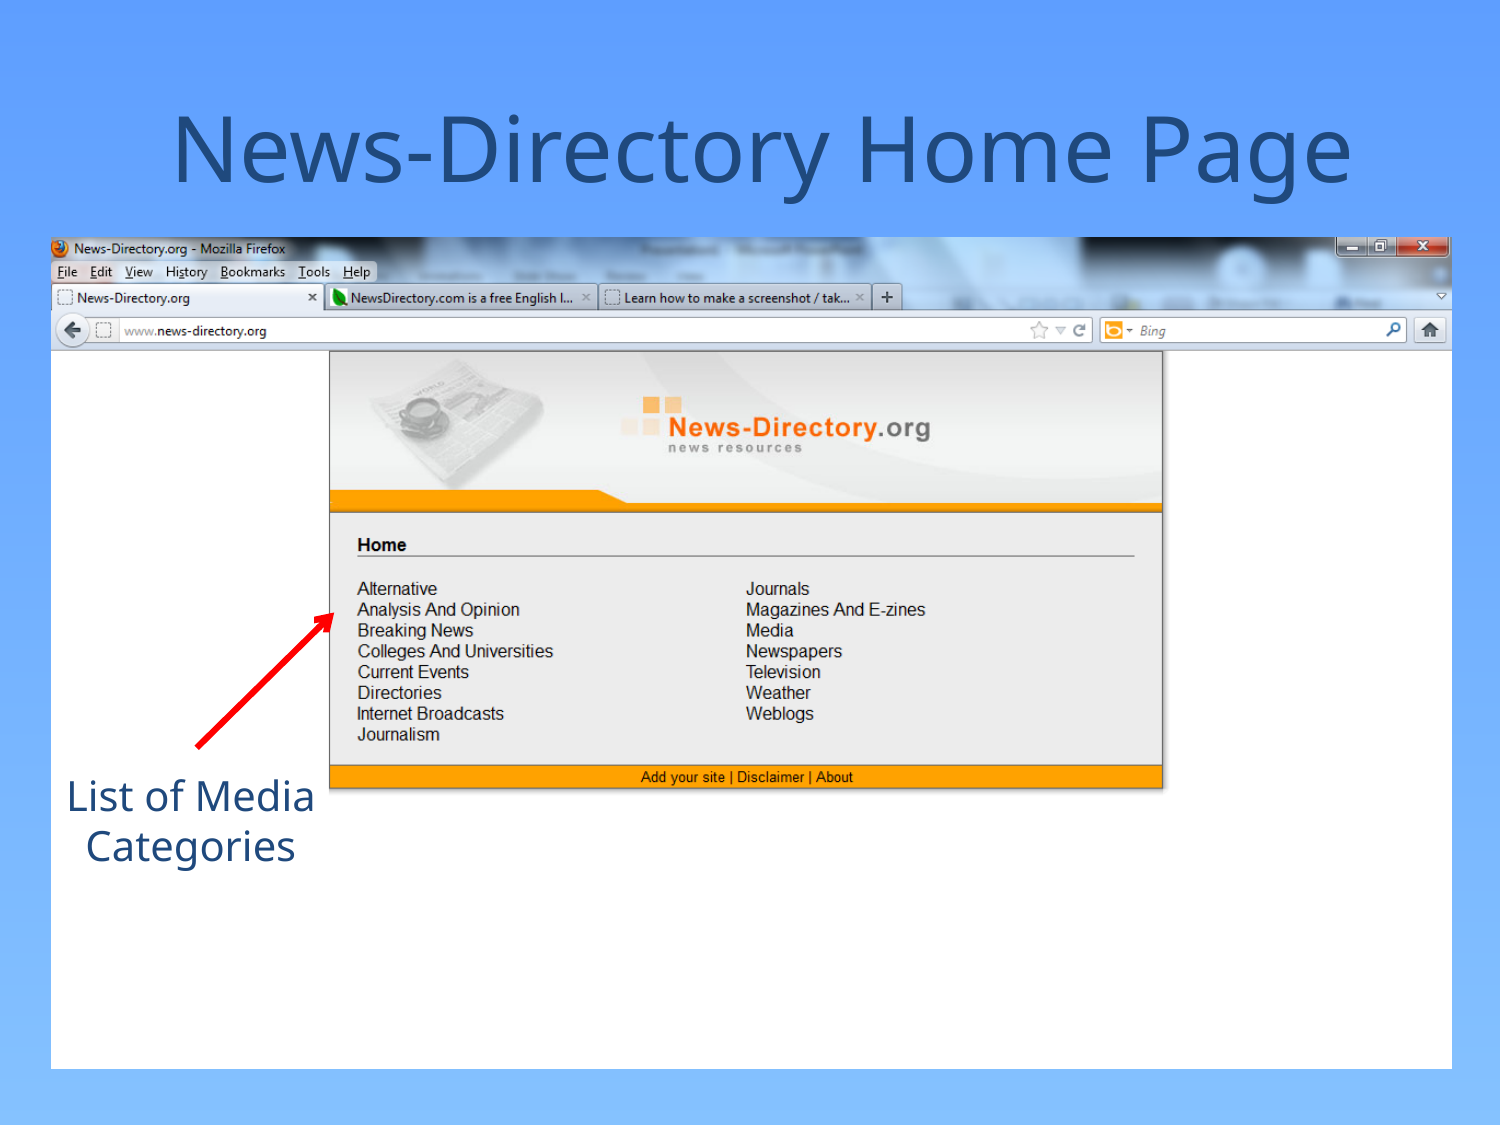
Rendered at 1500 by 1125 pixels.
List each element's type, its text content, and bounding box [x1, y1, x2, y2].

title News-Directory Home Page [125, 24, 1400, 235]
picture [51, 237, 1453, 1069]
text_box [196, 612, 335, 749]
